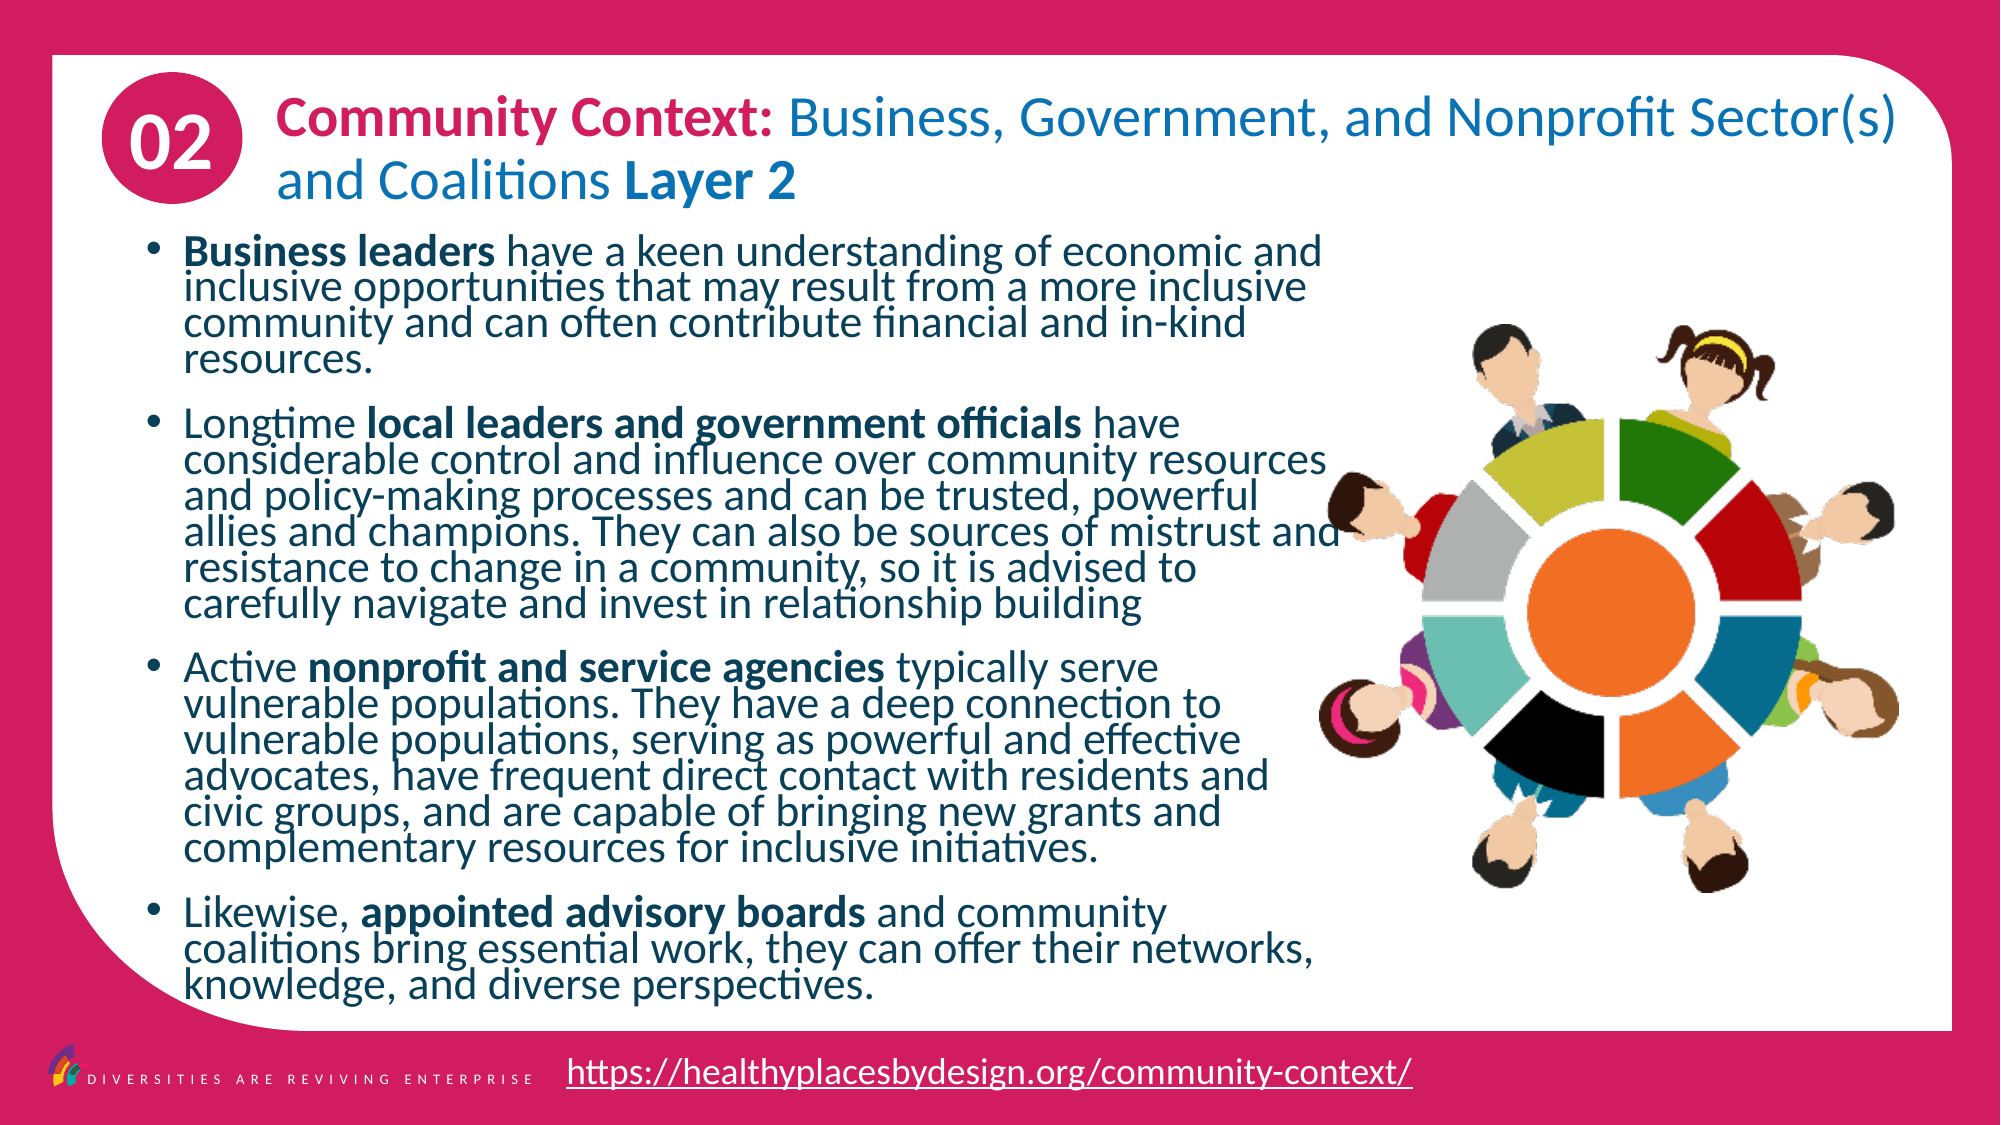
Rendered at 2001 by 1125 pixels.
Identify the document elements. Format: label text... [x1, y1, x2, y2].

list Business leaders have a keen understanding of economic and inclusive opportunities that may result from a more inclusive community and can often contribute financial and in-kind resources. Longtime local leaders and government officials have considerable control and influence over community resources and policy-making processes and can be trusted, powerful allies and champions. They can also be sources of mistrust and resistance to change in a community, so it is advised to carefully navigate and invest in relationship building Active nonprofit and service agencies typically serve vulnerable populations. They have a deep connection to vulnerable populations, serving as powerful and effective advocates, have frequent direct contact with residents and civic groups, and are capable of bringing new grants and complementary resources for inclusive initiatives. Likewise, appointed advisory boards and community coalitions bring essential work, they can offer their networks, knowledge, and diverse perspectives. [130, 231, 1367, 864]
picture [1319, 324, 1899, 893]
text_box Community Context: Business, Government, and Nonprofit Sector(s) and Coalitions Layer 2 [261, 83, 2000, 216]
text_box https://healthyplacesbydesign.org/community-context/ [551, 1039, 1552, 1099]
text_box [101, 72, 243, 204]
